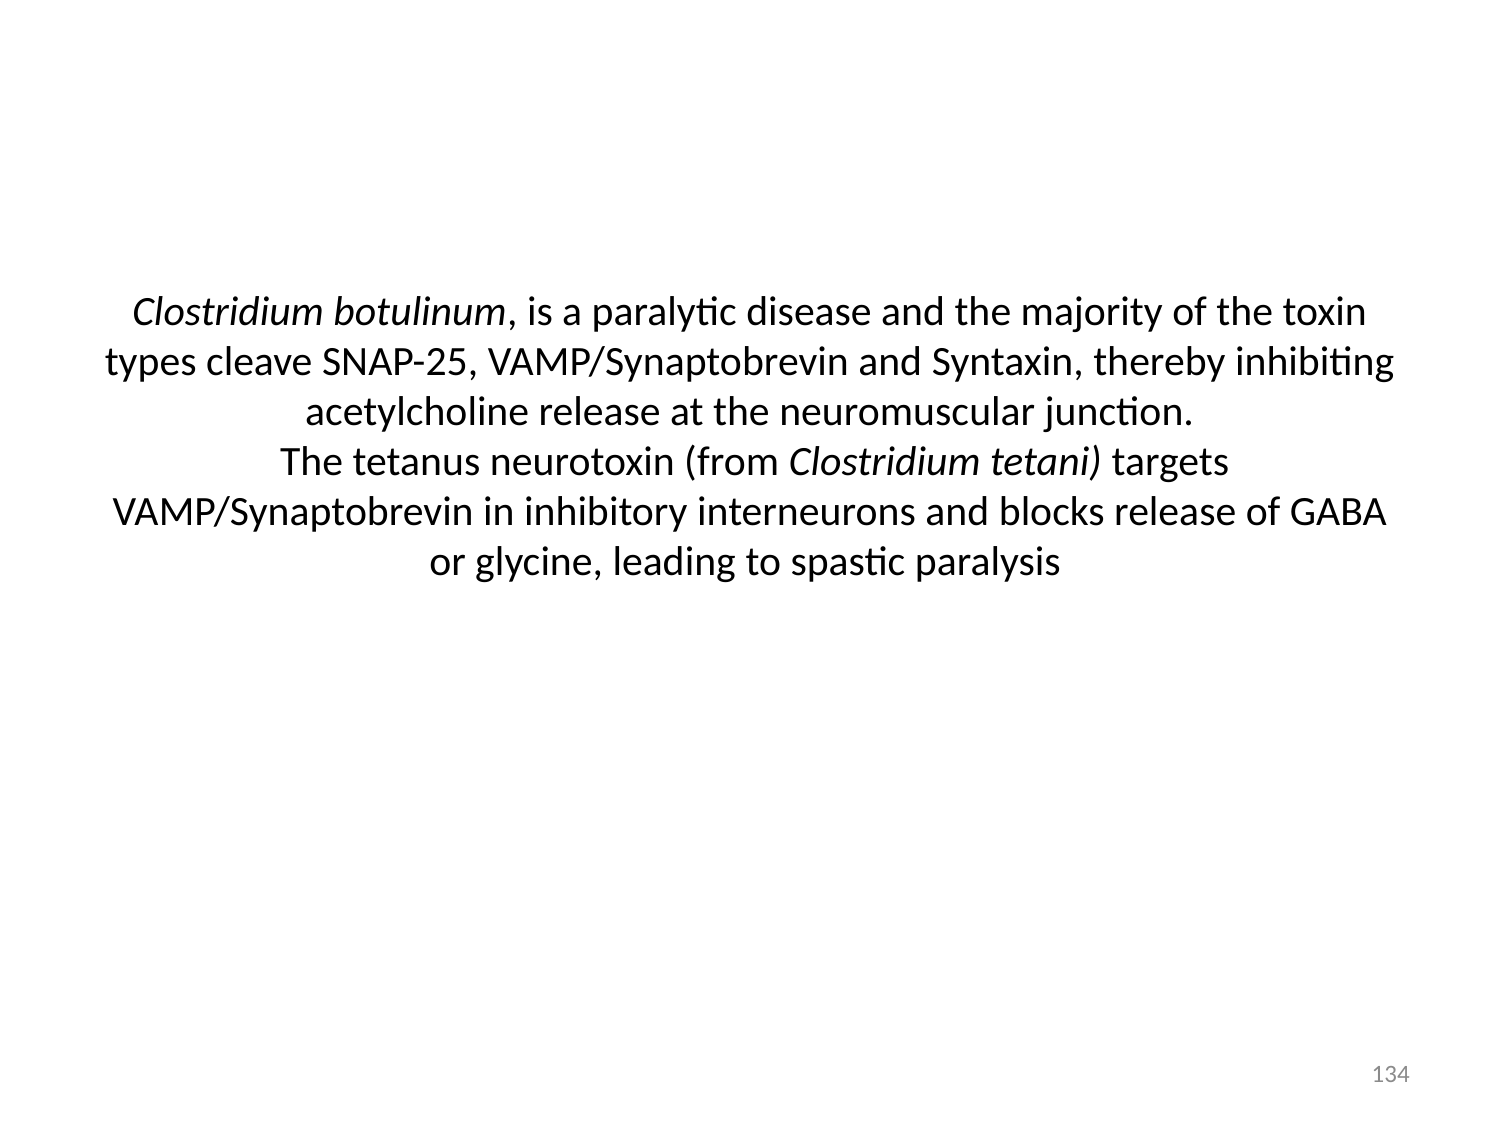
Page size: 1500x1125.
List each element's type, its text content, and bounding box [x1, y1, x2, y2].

title Clostridium botulinum, is a paralytic disease and the majority of the toxin types cleave SNAP-25, VAMP/Synaptobrevin and Syntaxin, thereby inhibiting acetylcholine release at the neuromuscular junction. The tetanus neurotoxin (from Clostridium tetani) targets VAMP/Synaptobrevin in inhibitory interneurons and blocks release of GABA or glycine, leading to spastic paralysis [75, 45, 1425, 823]
slide_number 134 [1074, 1042, 1425, 1103]
